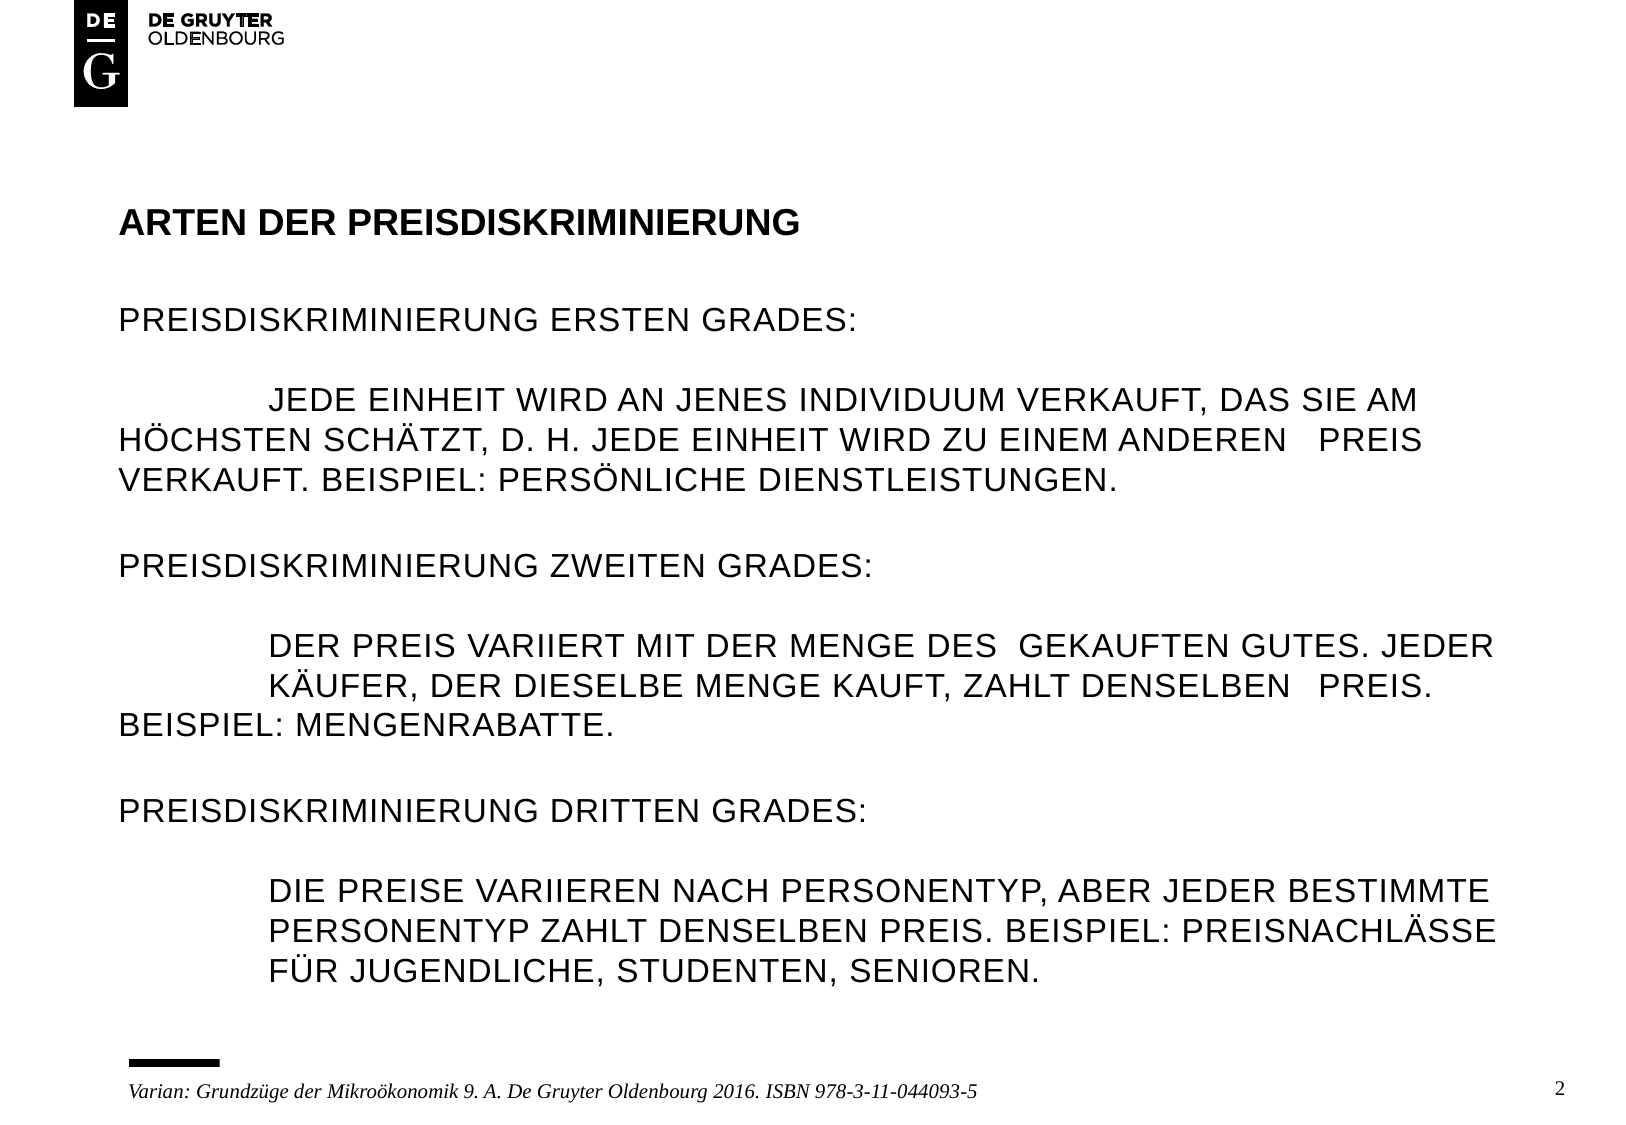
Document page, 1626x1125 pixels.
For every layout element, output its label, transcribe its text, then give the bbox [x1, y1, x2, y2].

slide_number 2 [1554, 1074, 1614, 1104]
title Arten der preisdiskriminierung [118, 197, 1545, 259]
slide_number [128, 1077, 1539, 1108]
list Preisdiskriminierung ersten Grades: jede einheit wird an jenes individuum verkauft, das sie am höchsten schätzt, d. h. jede einheit wird zu einem anderen preis verkauft. beispiel: persönliche dienstleistungen. Preisdiskriminierung zweiten grades: der preis variiert mit der menge des gekauften gutes. Jeder käufer, der dieselbe menge kauft, zahlt denselben preis. Beispiel: mengeNrabatte. Preisdiskriminierung dritten grades: die preise variieren nach personentyp, aber jeder bestimmte personentyp zahlt denselben preis. Beispiel: preisnachlässe für jugendliche, studenten, senioren. [118, 298, 1546, 1008]
